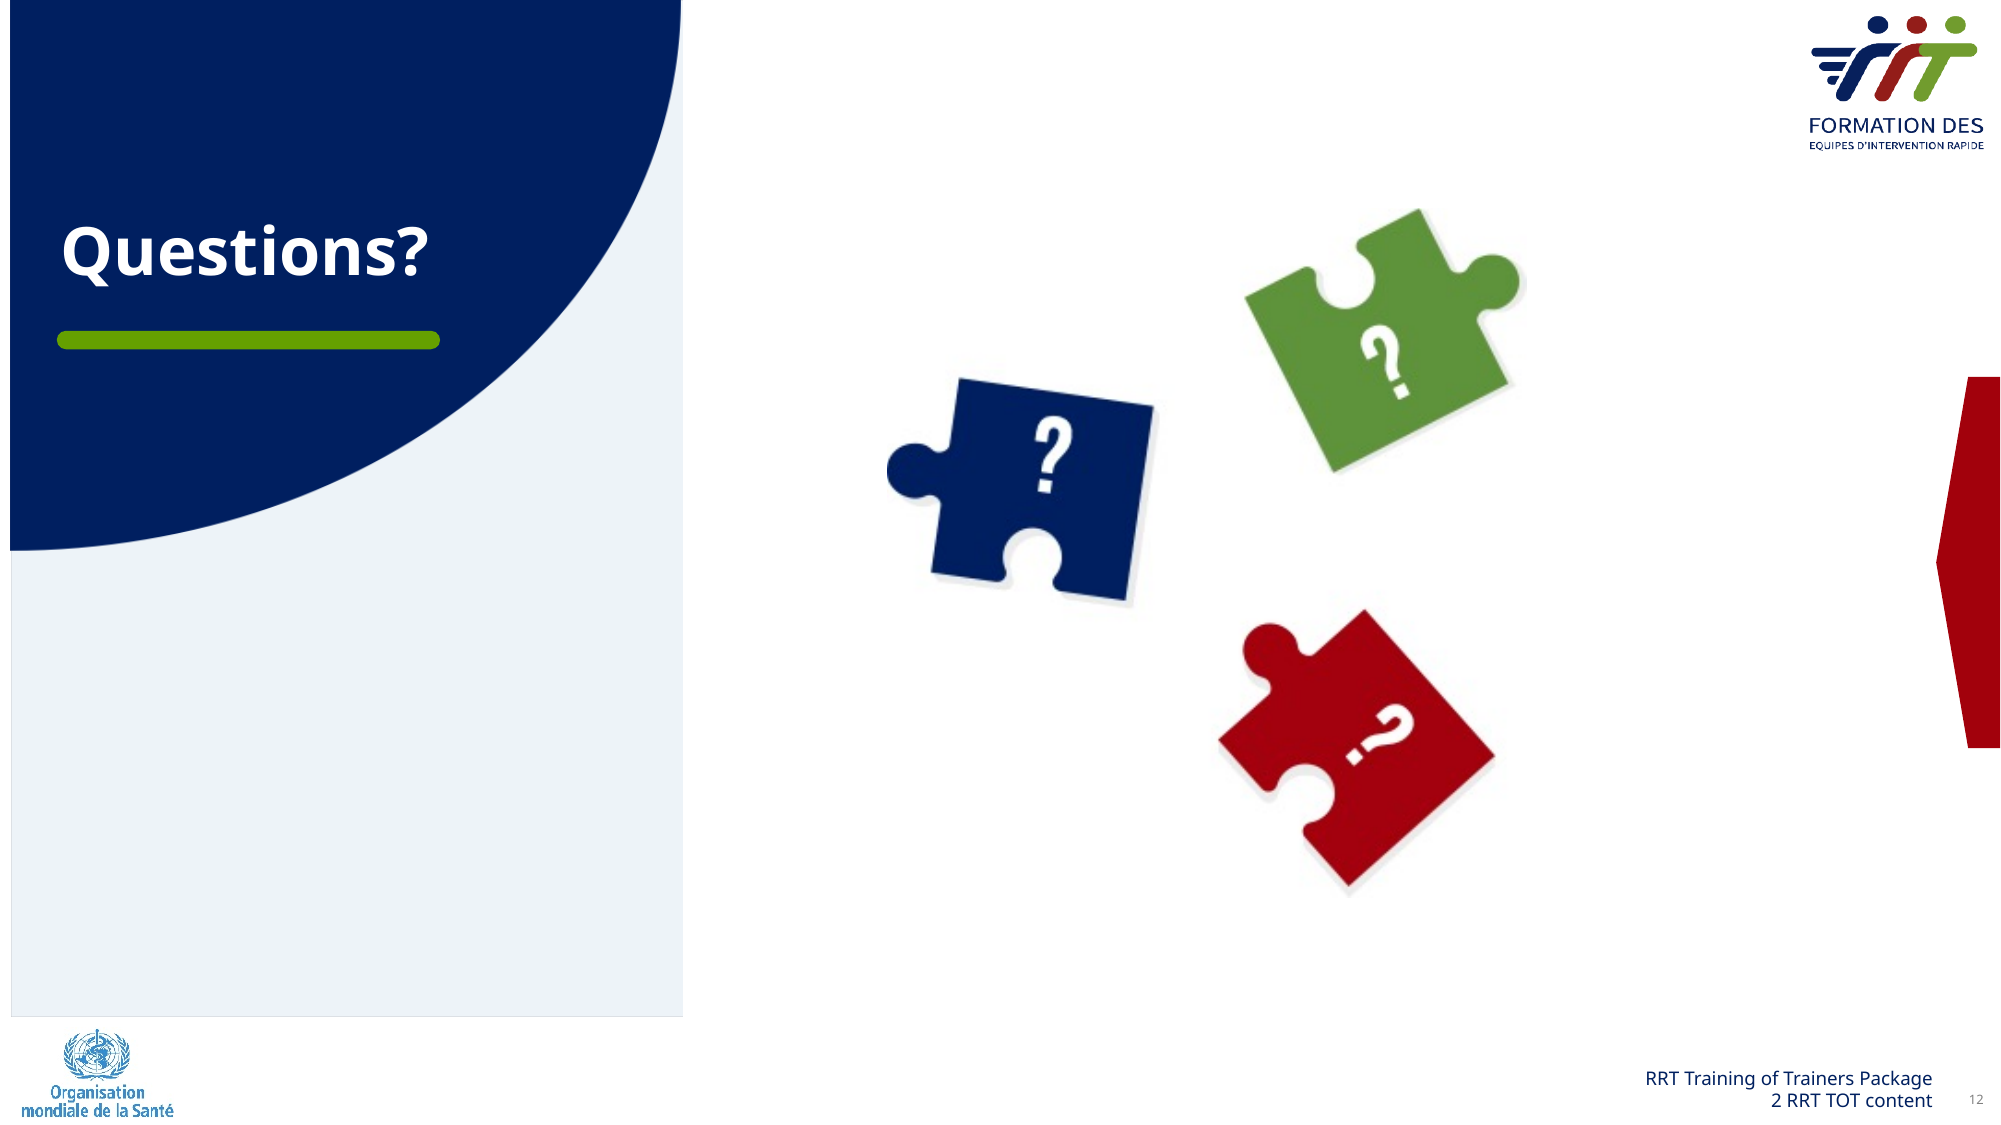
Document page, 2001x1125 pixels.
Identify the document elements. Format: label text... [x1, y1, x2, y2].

text_box Questions? [45, 201, 454, 297]
picture [20, 1027, 174, 1118]
picture [887, 208, 1527, 898]
picture [1809, 15, 1984, 151]
picture [9, 0, 683, 1018]
